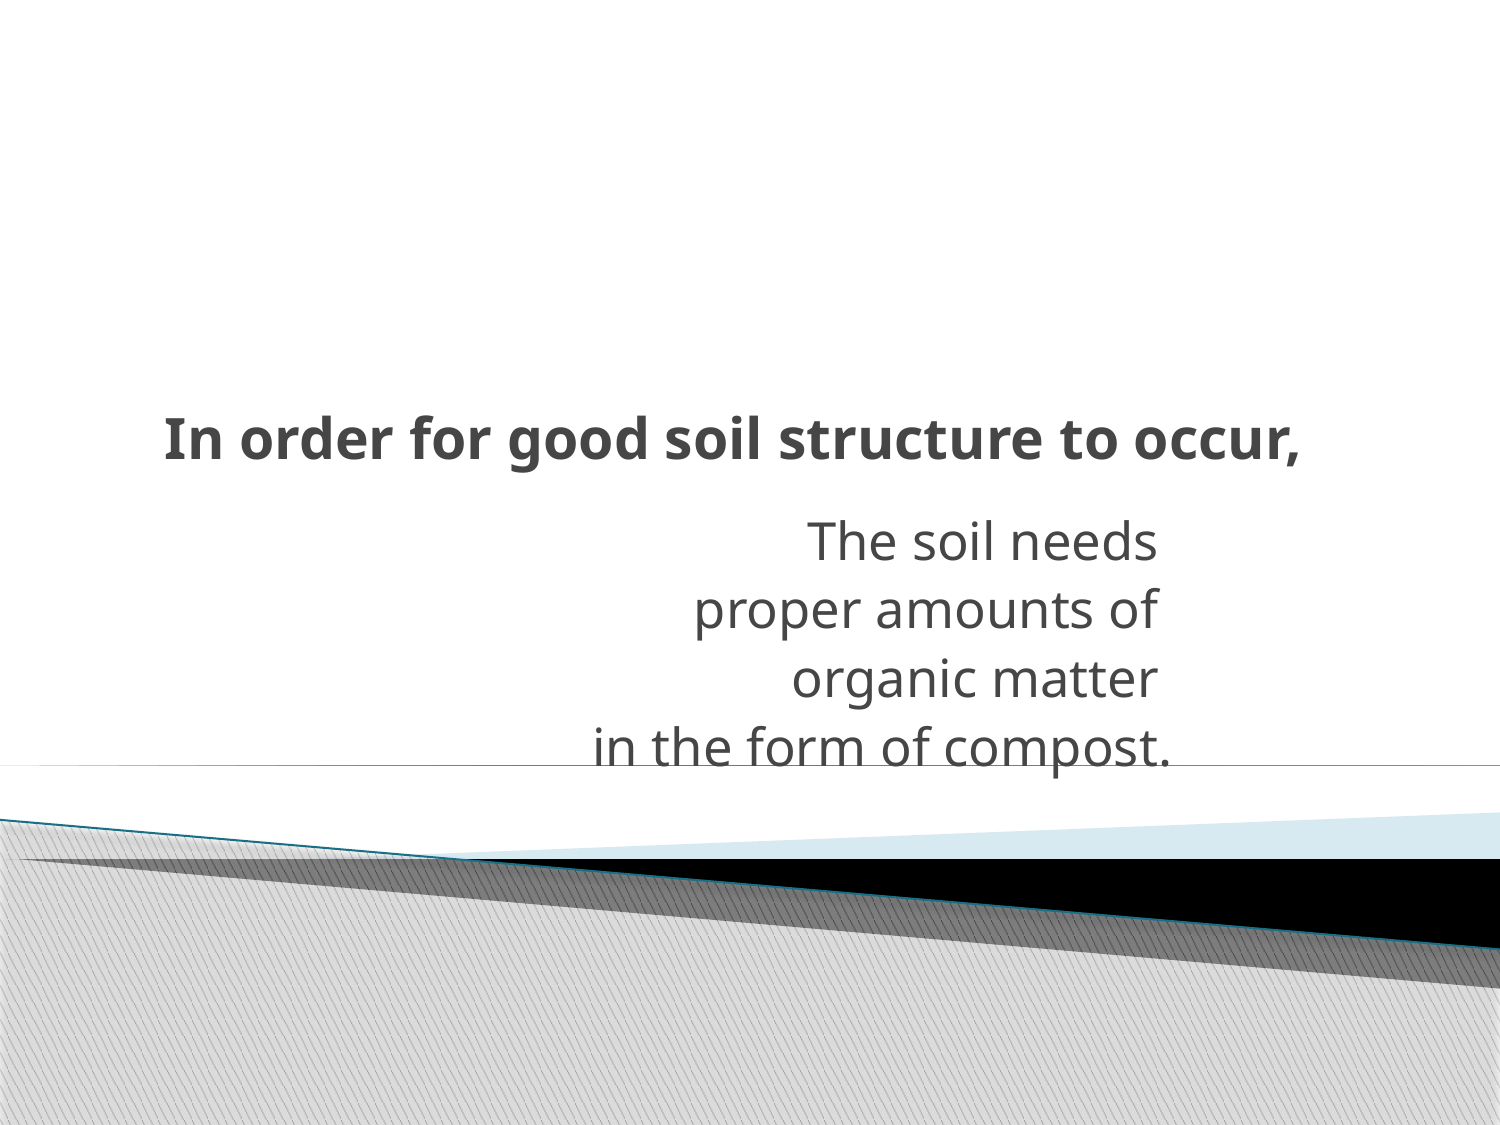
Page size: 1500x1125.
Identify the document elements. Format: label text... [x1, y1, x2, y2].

subtitle The soil needs proper amounts of organic matter in the form of compost. [137, 500, 1188, 788]
picture [5, 859, 1500, 989]
title In order for good soil structure to occur, [112, 336, 1317, 479]
